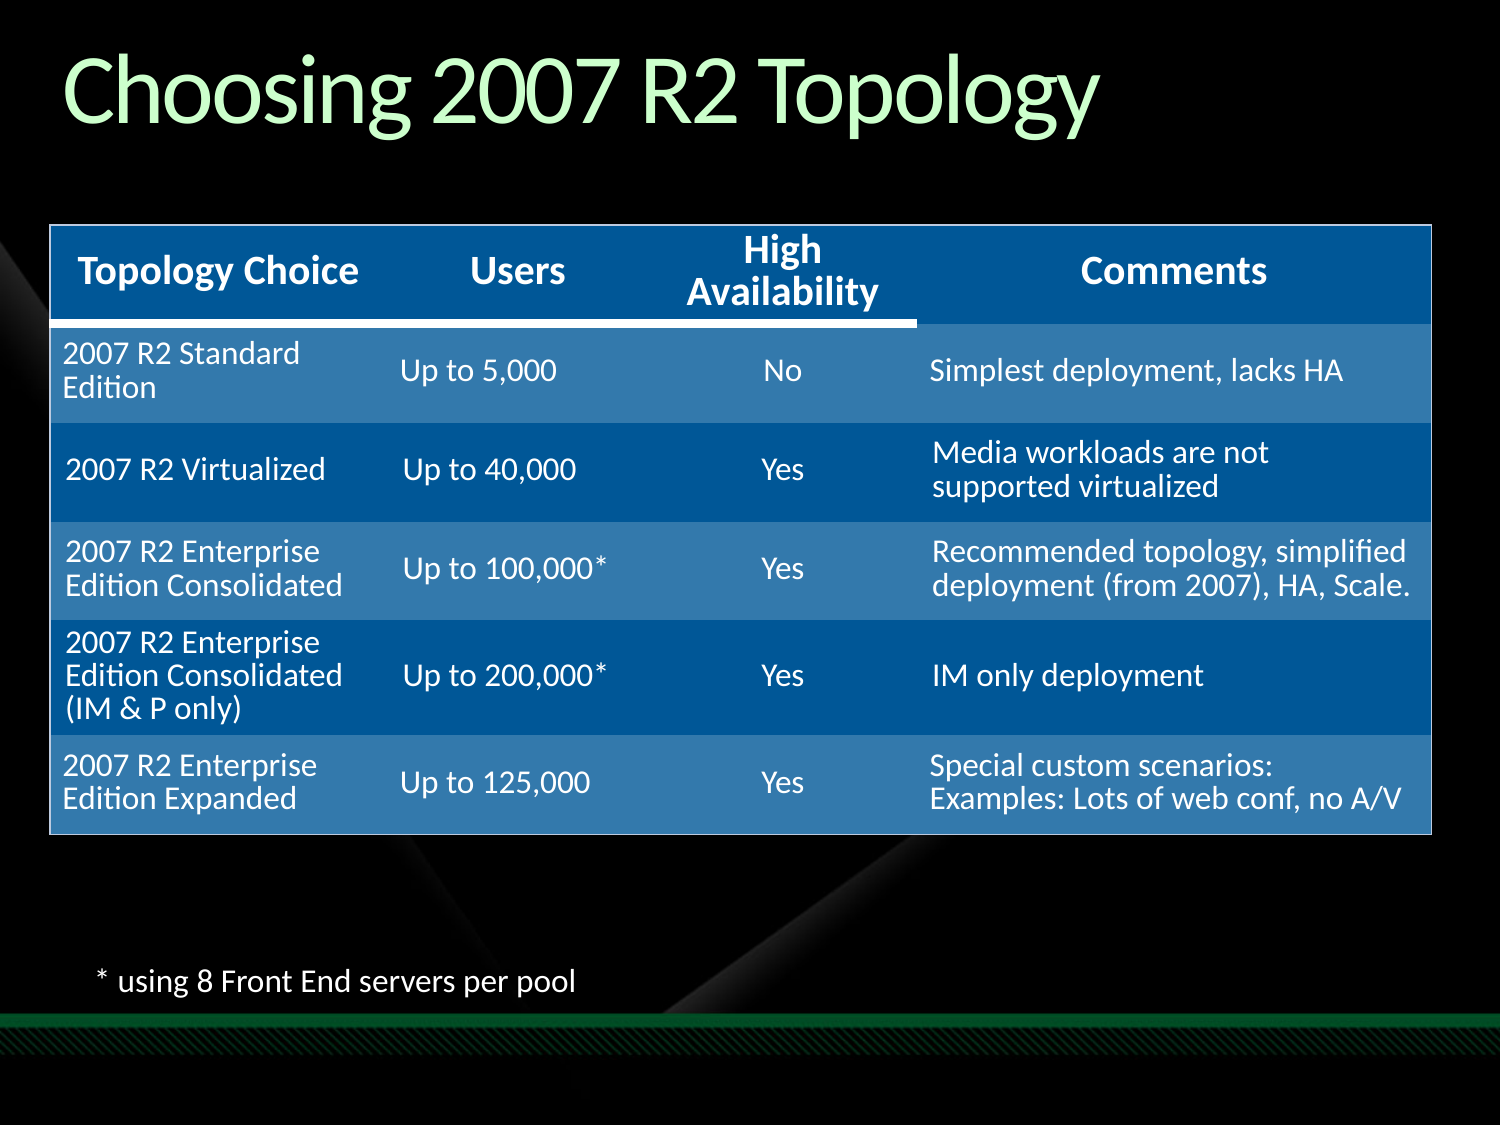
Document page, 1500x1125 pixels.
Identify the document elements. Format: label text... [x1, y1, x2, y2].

table_header Users [388, 226, 649, 319]
table_cell Recommended topology, simplified deployment (from 2007), HA, Scale. [917, 522, 1431, 620]
table_cell Up to 40,000 [388, 423, 649, 522]
table_cell Special custom scenarios: Examples: Lots of web conf, no A/V [917, 735, 1431, 834]
table_cell Yes [649, 522, 917, 620]
table_cell Yes [649, 620, 917, 735]
table_cell Yes [649, 423, 917, 522]
table_cell Up to 200,000* [388, 620, 649, 735]
table_header Topology Choice [51, 226, 388, 319]
table_cell 2007 R2 Enterprise Edition Consolidated (IM & P only) [51, 620, 388, 735]
table_cell Simplest deployment, lacks HA [917, 324, 1431, 423]
table_cell Up to 125,000 [388, 735, 649, 834]
table_cell IM only deployment [917, 620, 1431, 735]
table_cell Up to 5,000 [388, 328, 649, 423]
table_header Comments [917, 226, 1431, 324]
table_cell Up to 100,000* [388, 522, 649, 620]
table_cell Media workloads are not supported virtualized [917, 423, 1431, 522]
table_cell 2007 R2 Enterprise Edition Consolidated [51, 522, 388, 620]
table_header High Availability [649, 226, 917, 319]
table_cell Yes [649, 735, 917, 834]
picture [0, 0, 1500, 1125]
table_cell 2007 R2 Standard Edition [51, 328, 388, 423]
text_box * using 8 Front End servers per pool [79, 951, 593, 1007]
title Choosing 2007 R2 Topology [62, 37, 1438, 147]
table_cell 2007 R2 Virtualized [51, 423, 388, 522]
table_cell No [649, 328, 917, 423]
table_cell 2007 R2 Enterprise Edition Expanded [51, 735, 388, 834]
